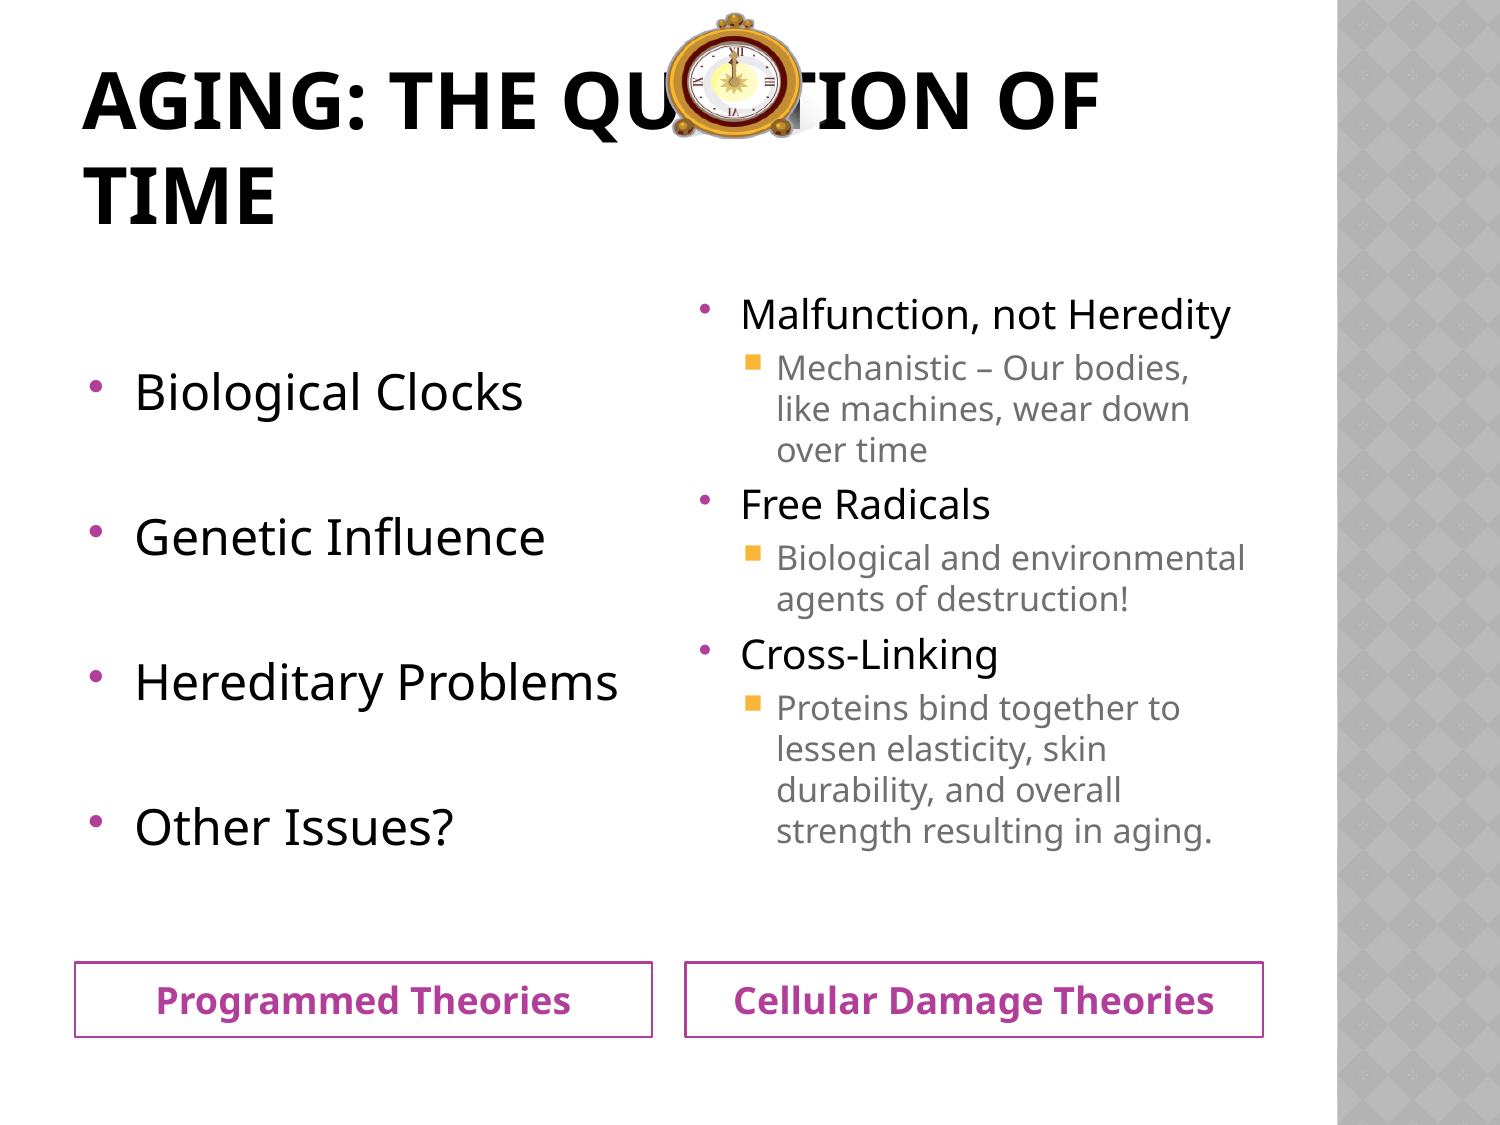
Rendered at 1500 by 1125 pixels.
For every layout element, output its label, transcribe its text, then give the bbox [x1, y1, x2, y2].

picture [649, 0, 826, 151]
list Malfunction, not Heredity Mechanistic – Our bodies, like machines, wear down over time Free Radicals Biological and environmental agents of destruction! Cross-Linking Proteins bind together to lessen elasticity, skin durability, and overall strength resulting in aging. [685, 280, 1263, 956]
list Programmed Theories [74, 961, 653, 1038]
title Aging: The question of time [75, 52, 1263, 240]
list Cellular Damage Theories [684, 961, 1264, 1038]
list Biological Clocks Genetic Influence Hereditary Problems Other Issues? [75, 280, 653, 956]
